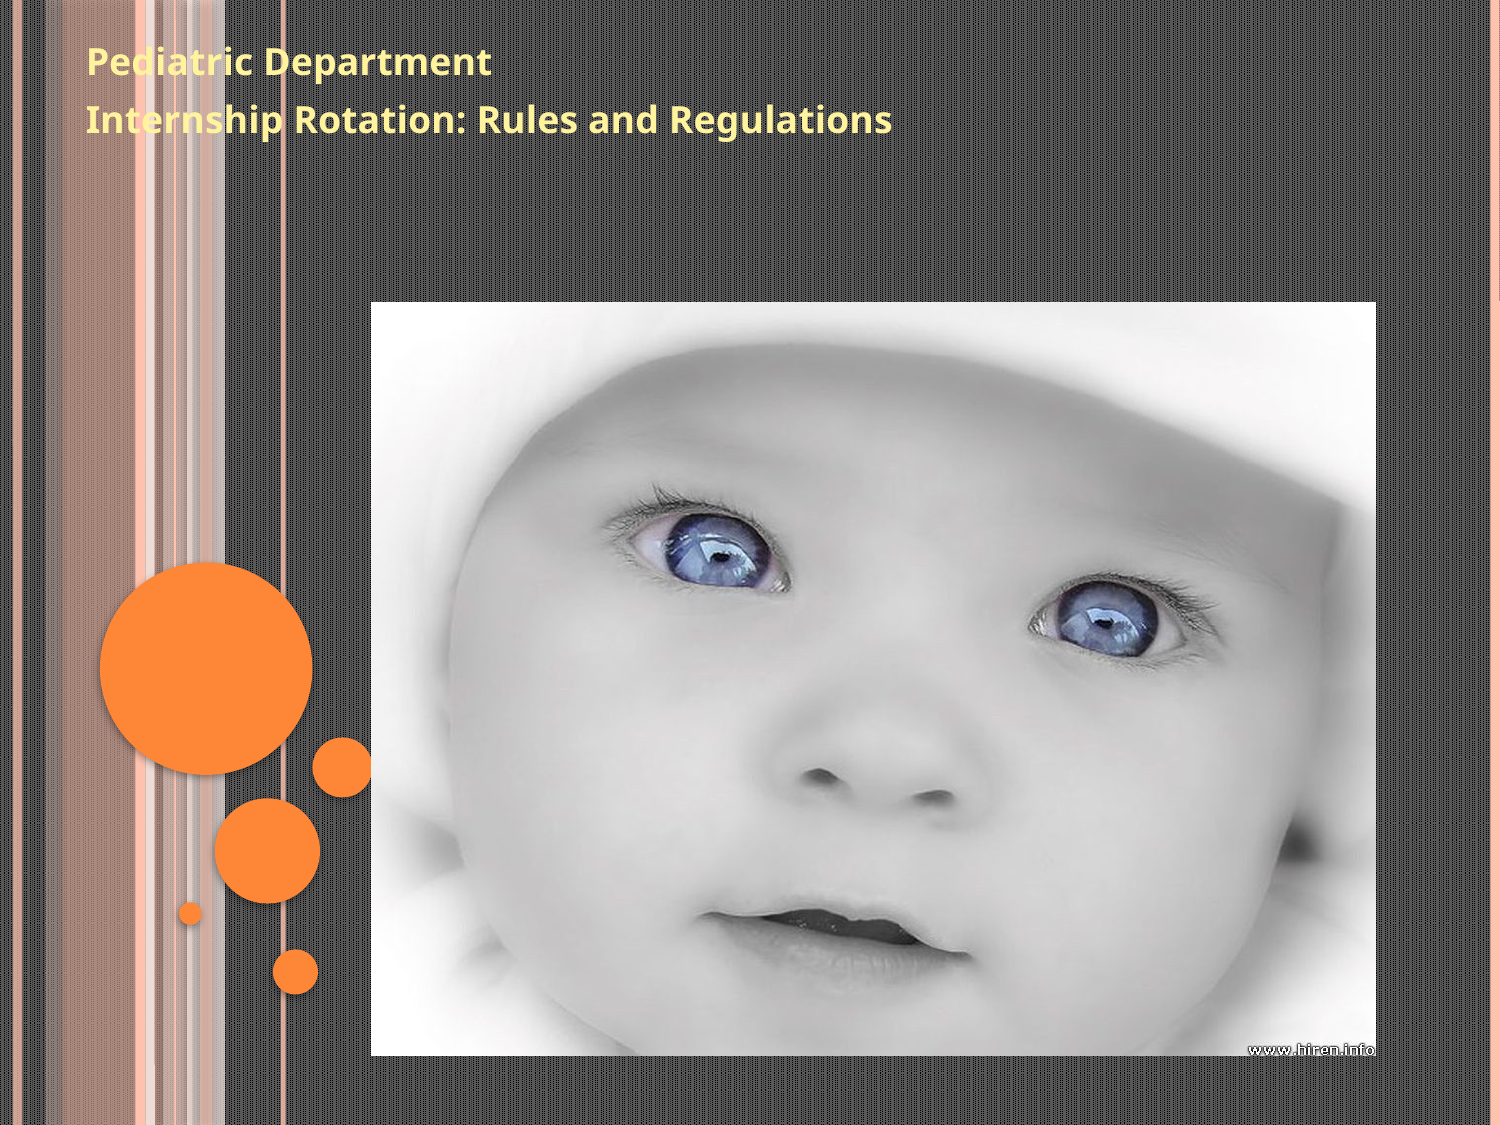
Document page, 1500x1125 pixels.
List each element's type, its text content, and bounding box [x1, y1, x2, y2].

subtitle Pediatric Department Internship Rotation: Rules and Regulations [71, 30, 1134, 541]
picture [371, 302, 1377, 1057]
